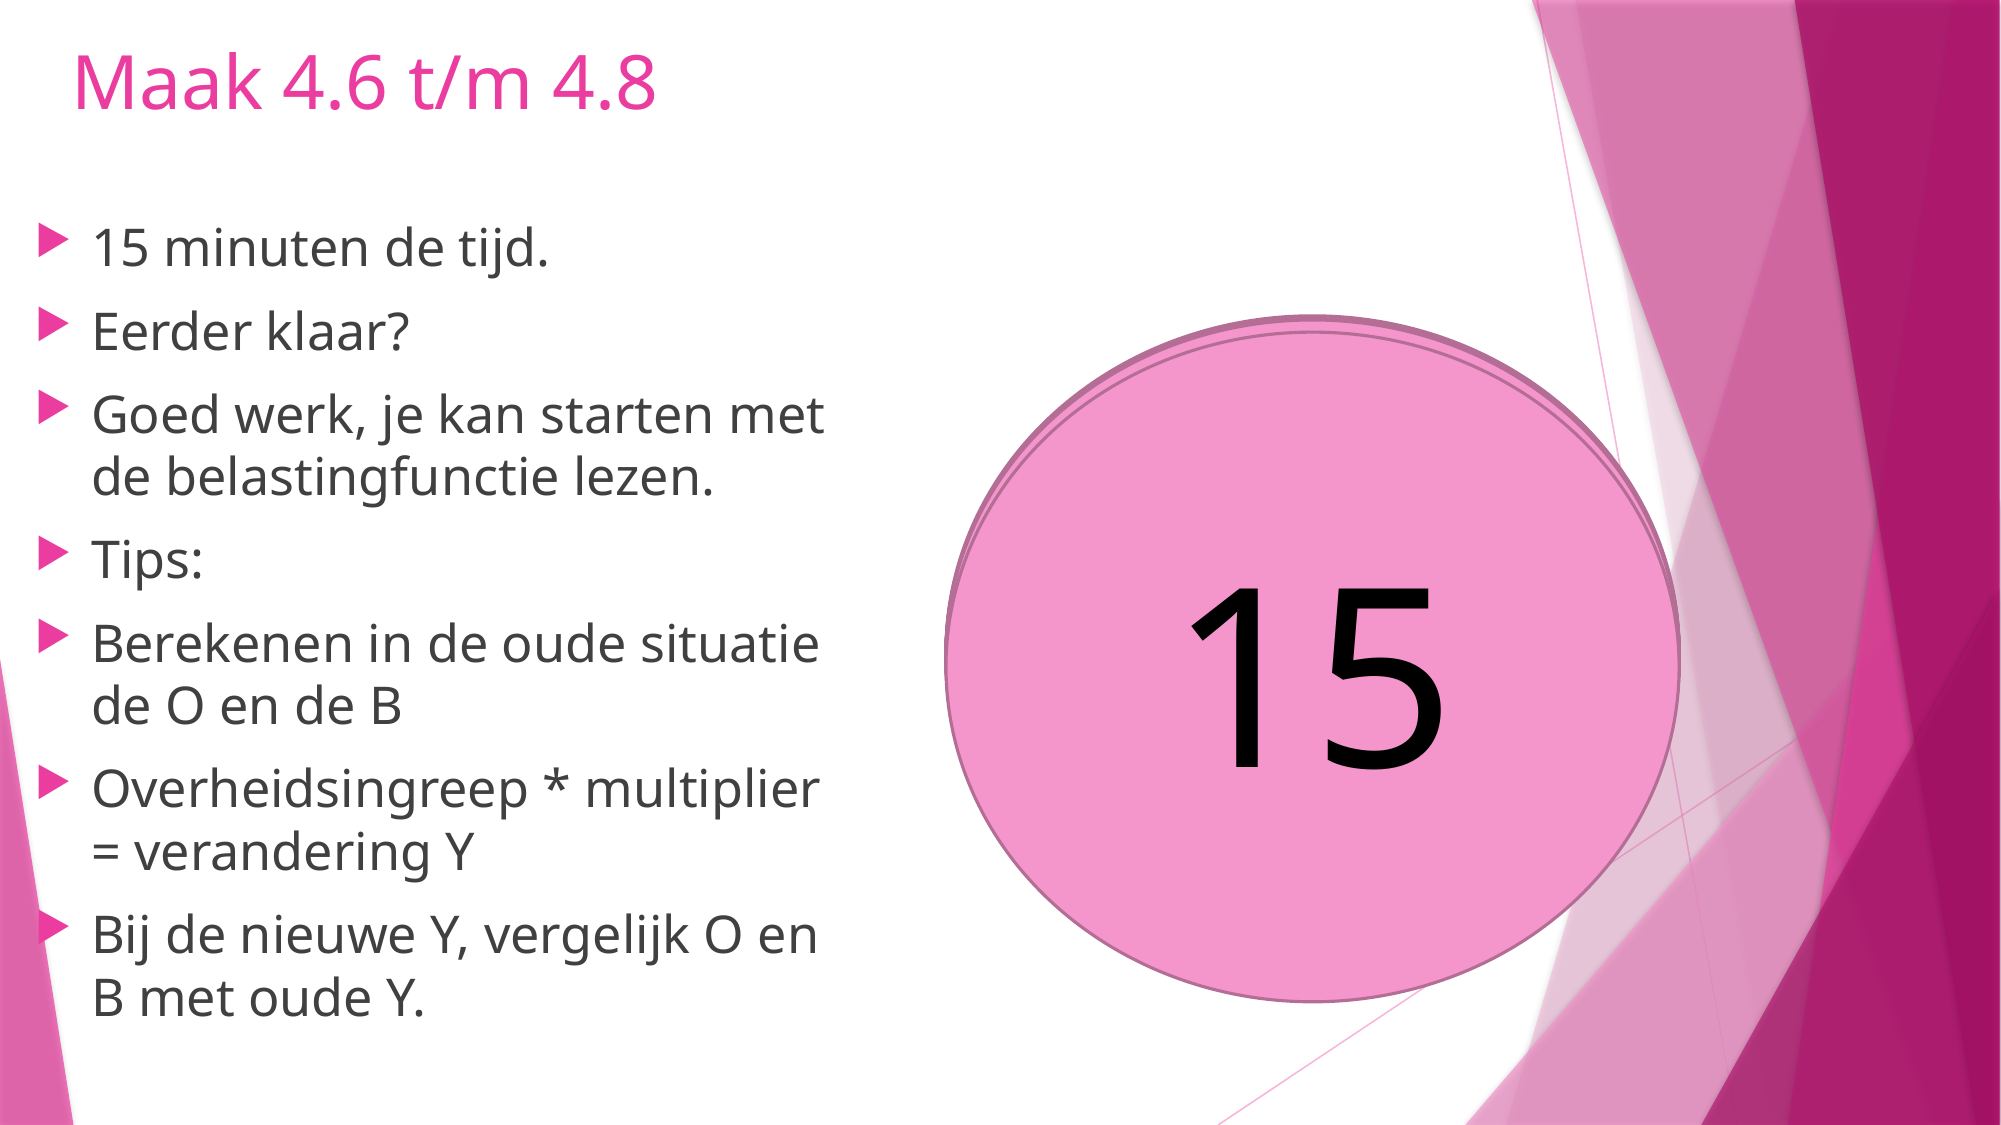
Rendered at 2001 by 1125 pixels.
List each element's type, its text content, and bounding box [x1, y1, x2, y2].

title Maak 4.6 t/m 4.8 [56, 27, 1522, 319]
text_box 10 [959, 314, 1668, 562]
list 15 minuten de tijd. Eerder klaar? Goed werk, je kan starten met de belastingfunctie lezen. Tips: Berekenen in de oude situatie de O en de B Overheidsingreep * multiplier = verandering Y Bij de nieuwe Y, vergelijk O en B met oude Y. [19, 207, 865, 1112]
text_box 14 [944, 318, 1681, 648]
text_box 15 [944, 330, 1681, 1004]
